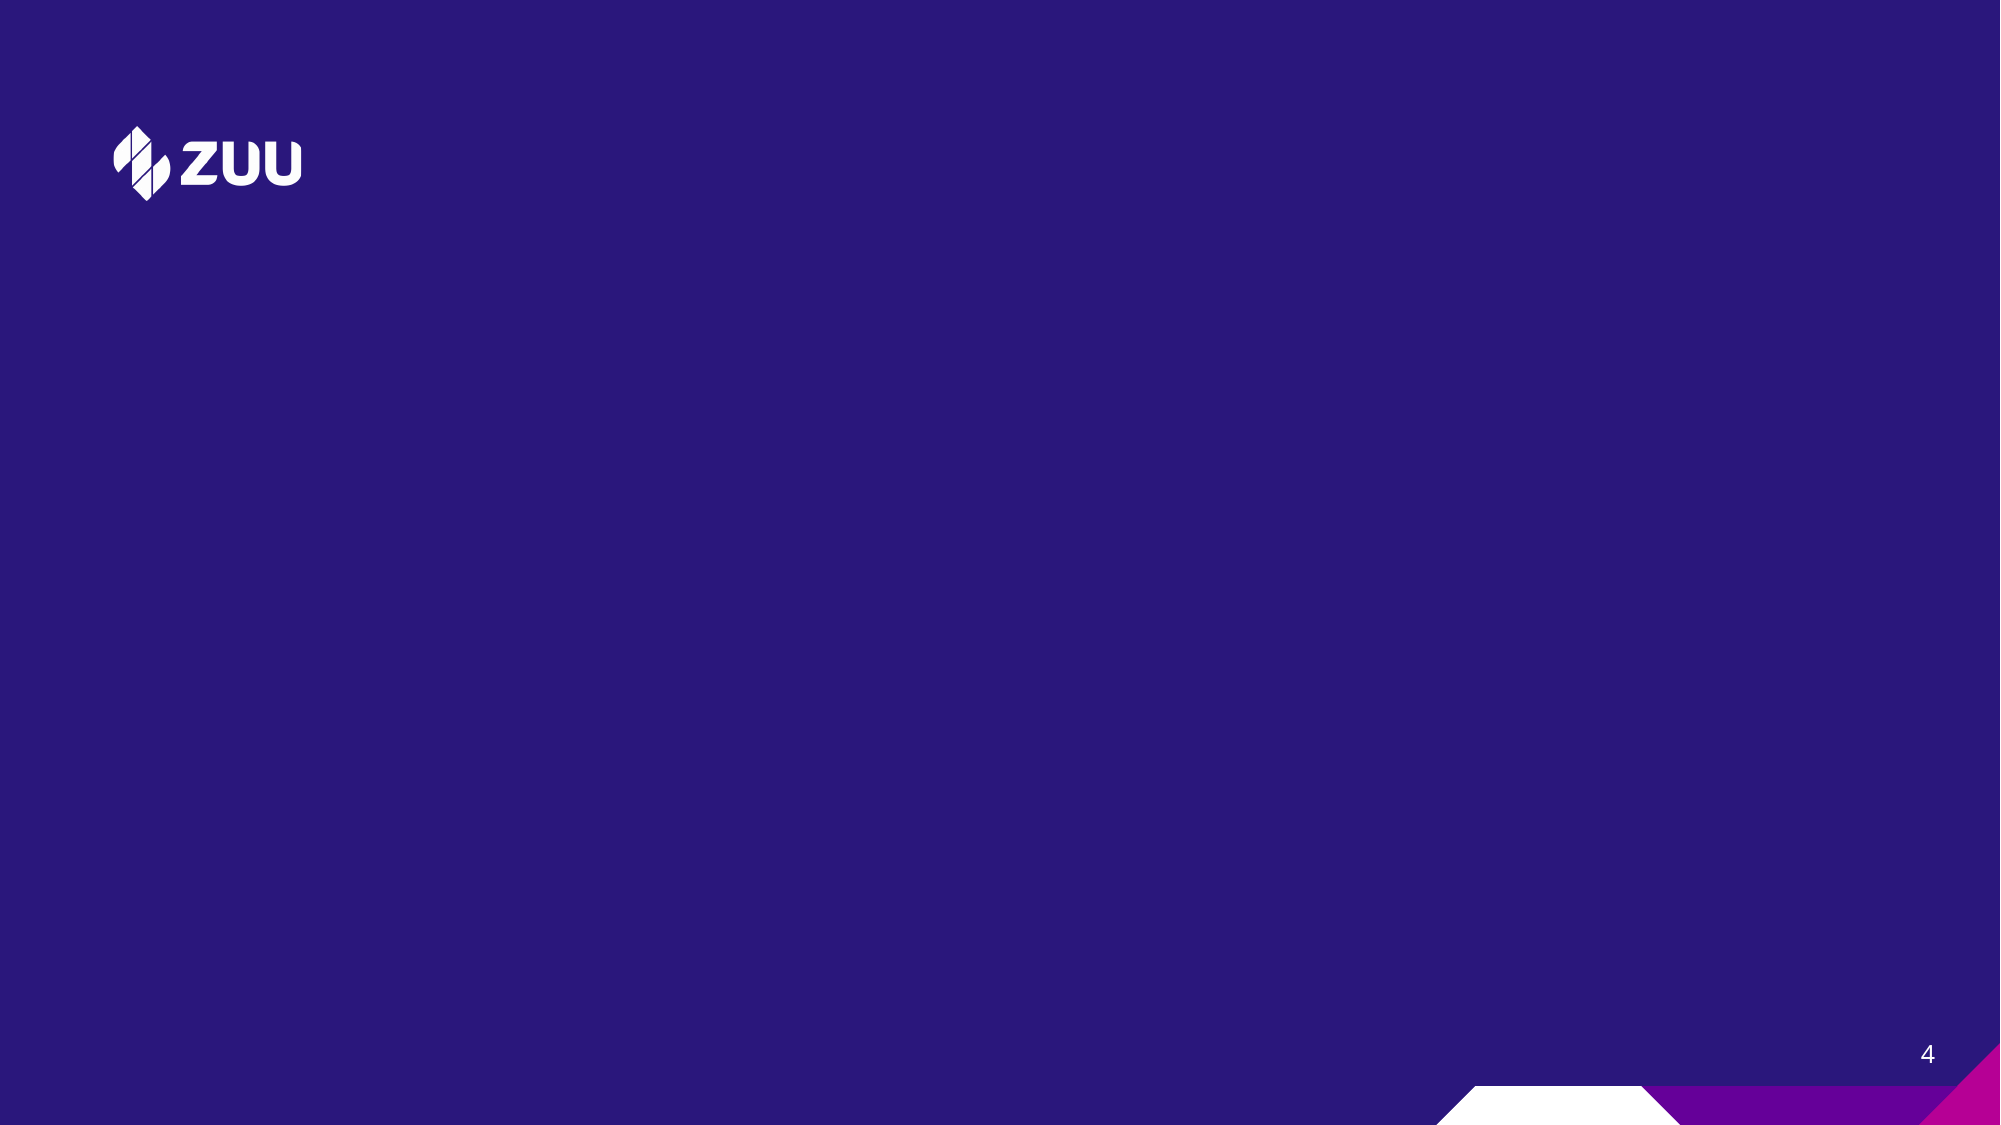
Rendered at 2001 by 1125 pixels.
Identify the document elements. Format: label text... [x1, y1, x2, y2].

slide_number 4 [1500, 1039, 1950, 1073]
